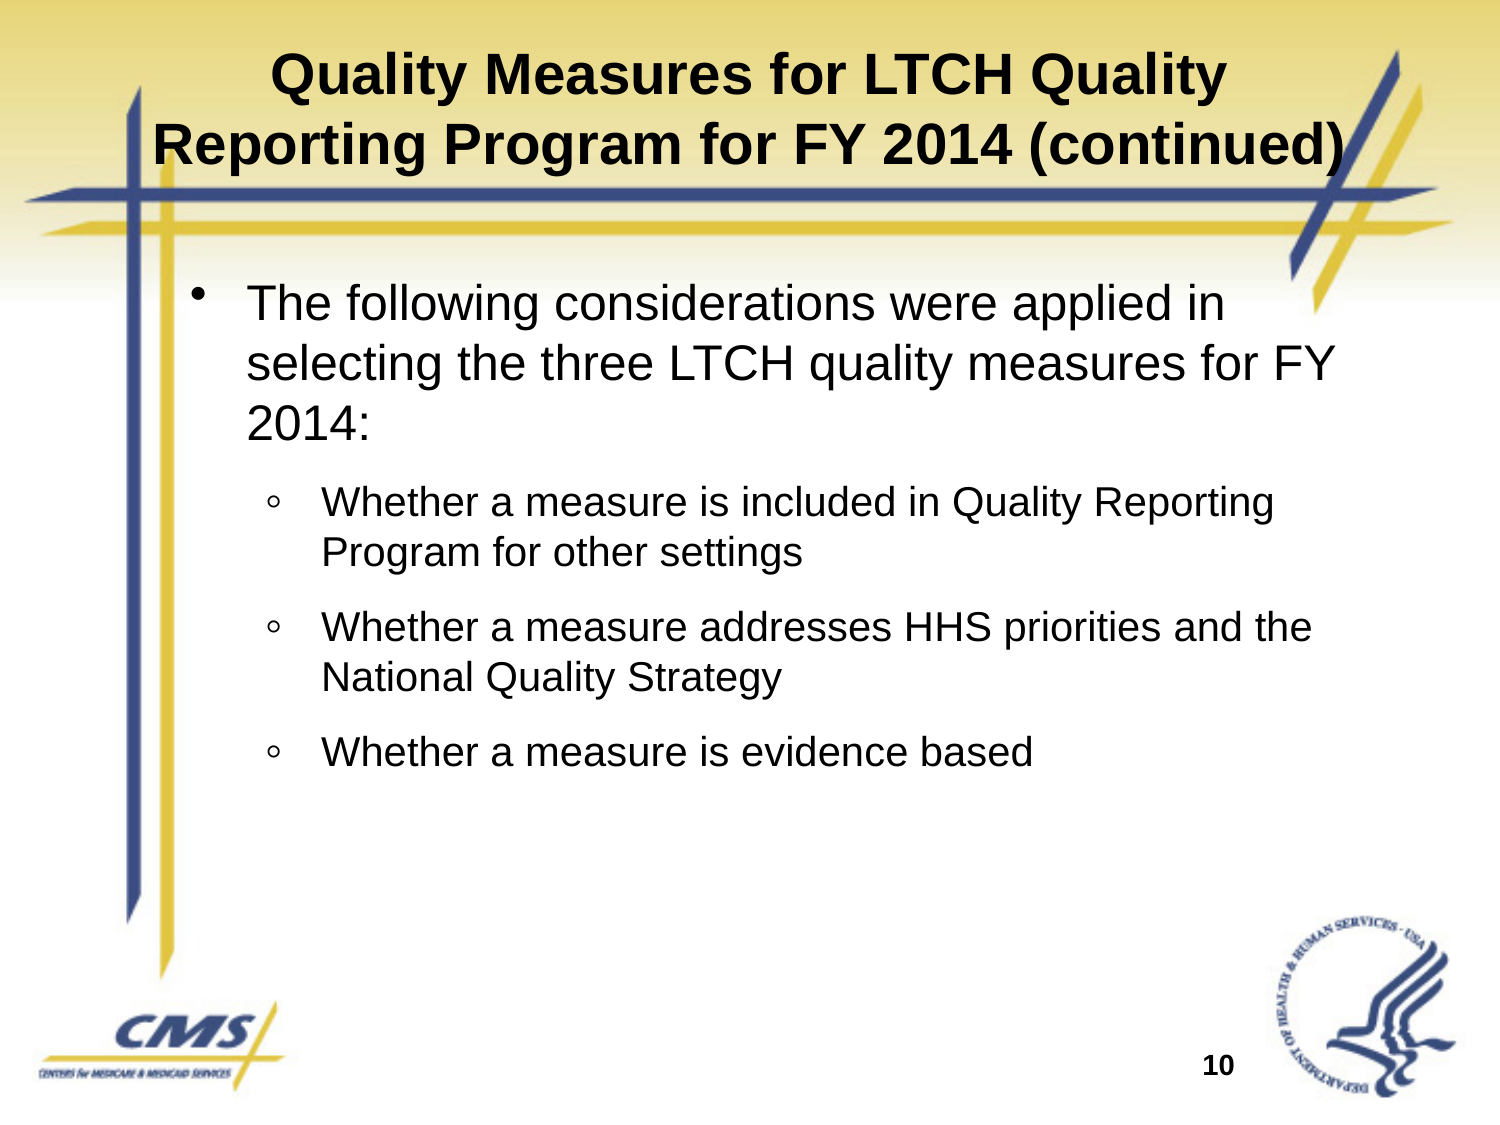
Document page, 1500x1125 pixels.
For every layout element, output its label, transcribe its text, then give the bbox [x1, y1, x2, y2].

list The following considerations were applied in selecting the three LTCH quality measures for FY 2014: Whether a measure is included in Quality Reporting Program for other settings Whether a measure addresses HHS priorities and the National Quality Strategy Whether a measure is evidence based [174, 262, 1413, 1001]
picture [0, 0, 1500, 1125]
title Quality Measures for LTCH Quality Reporting Program for FY 2014 (continued) [112, 12, 1388, 201]
